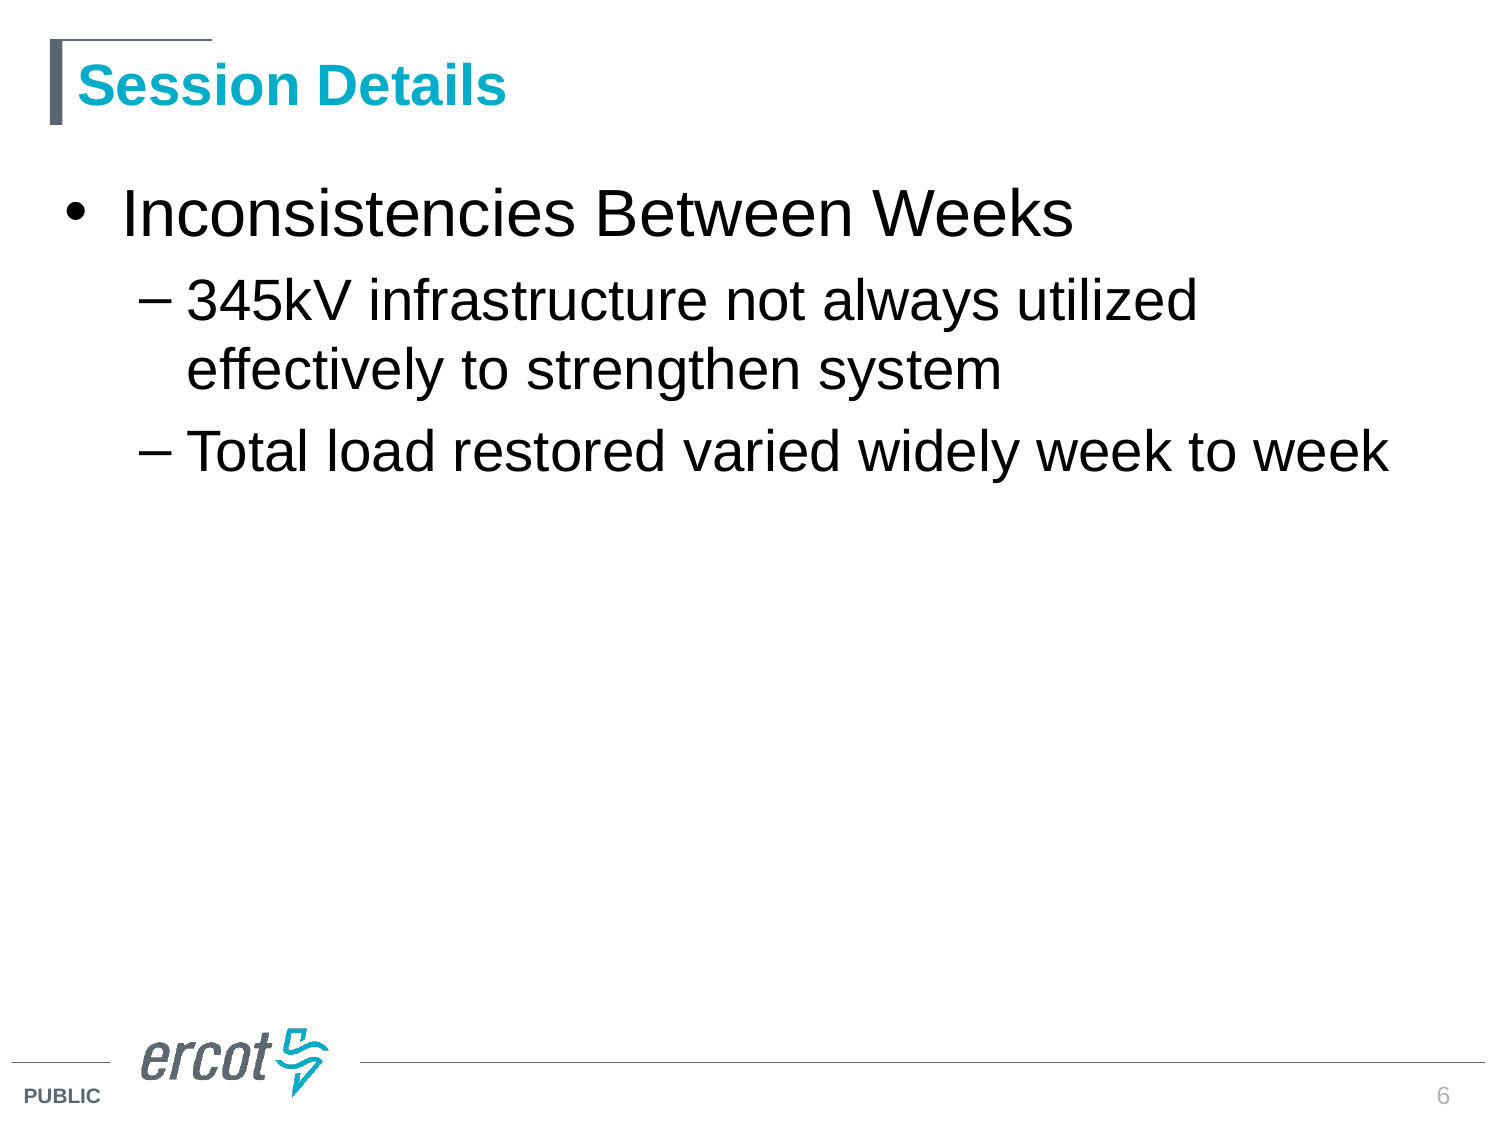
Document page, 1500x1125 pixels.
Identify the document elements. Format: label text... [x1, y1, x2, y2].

slide_number 6 [1400, 1076, 1488, 1113]
title Session Details [62, 39, 1450, 125]
picture [137, 1024, 332, 1100]
list Inconsistencies Between Weeks 345kV infrastructure not always utilized effectively to strengthen system Total load restored varied widely week to week [50, 162, 1450, 992]
